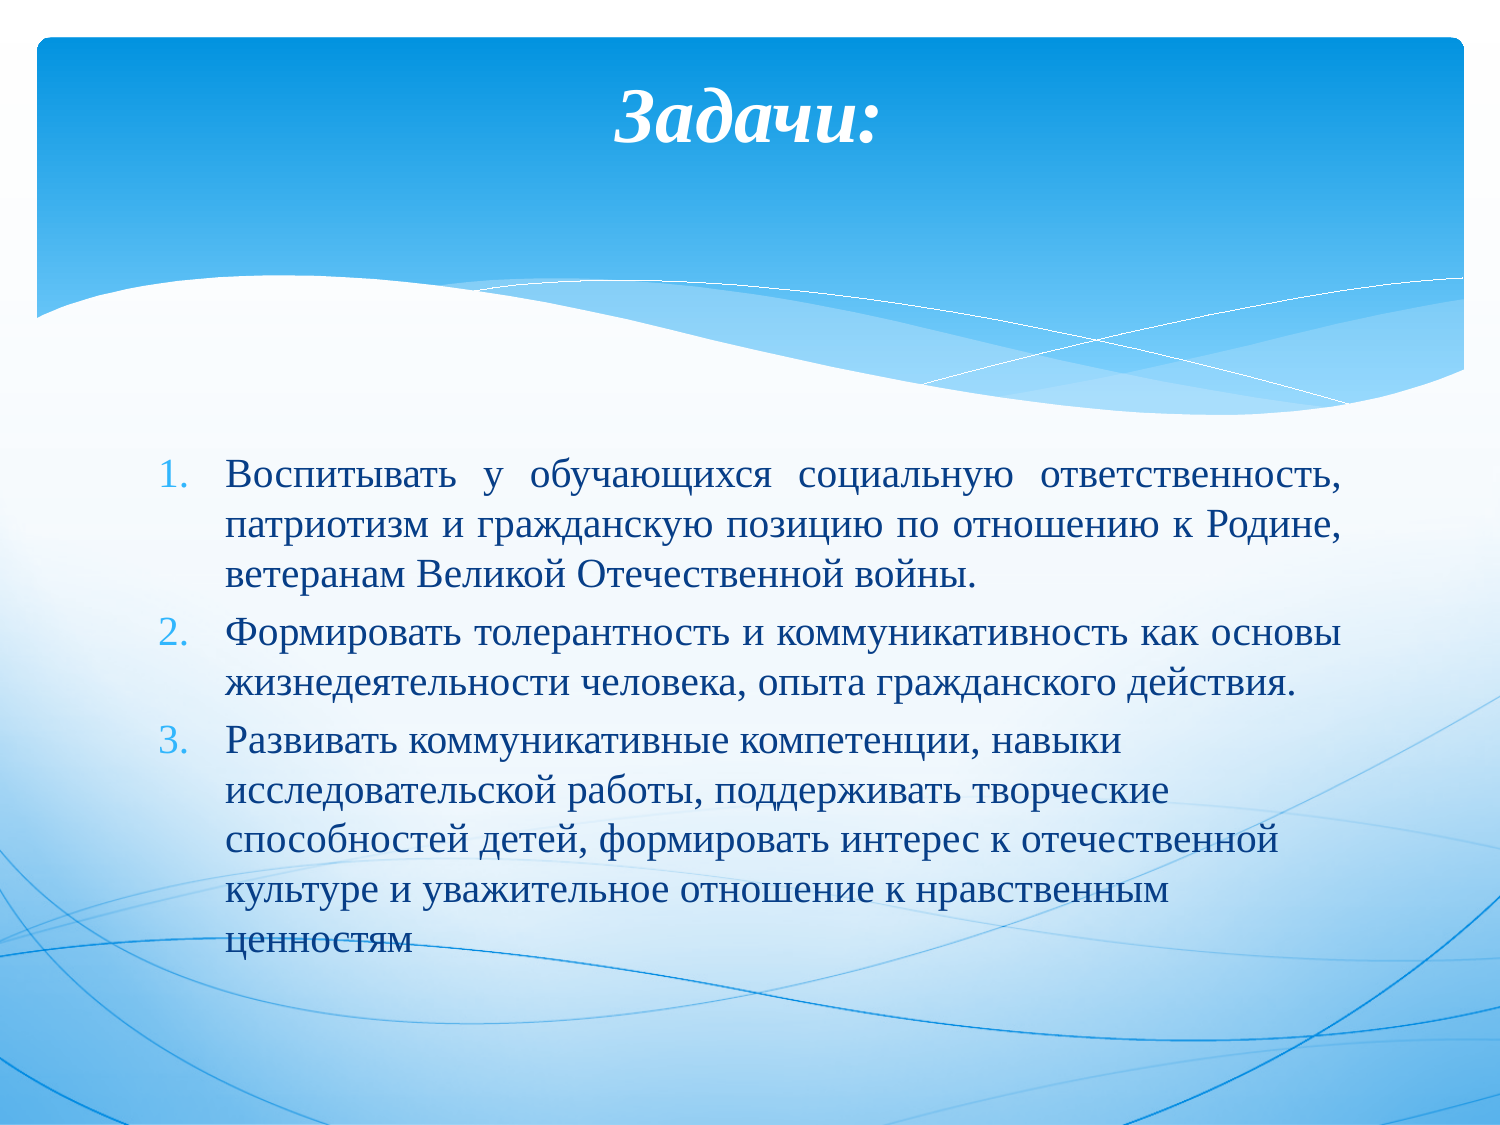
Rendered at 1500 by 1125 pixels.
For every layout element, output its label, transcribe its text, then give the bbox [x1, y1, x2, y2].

list Воспитывать у обучающихся социальную ответственность, патриотизм и гражданскую позицию по отношению к Родине, ветеранам Великой Отечественной войны. Формировать толерантность и коммуникативность как основы жизнедеятельности человека, опыта гражданского действия. Развивать коммуникативные компетенции, навыки исследовательской работы, поддерживать творческие способностей детей, формировать интерес к отечественной культуре и уважительное отношение к нравственным ценностям [143, 438, 1359, 1005]
title Задачи: [75, 55, 1425, 261]
